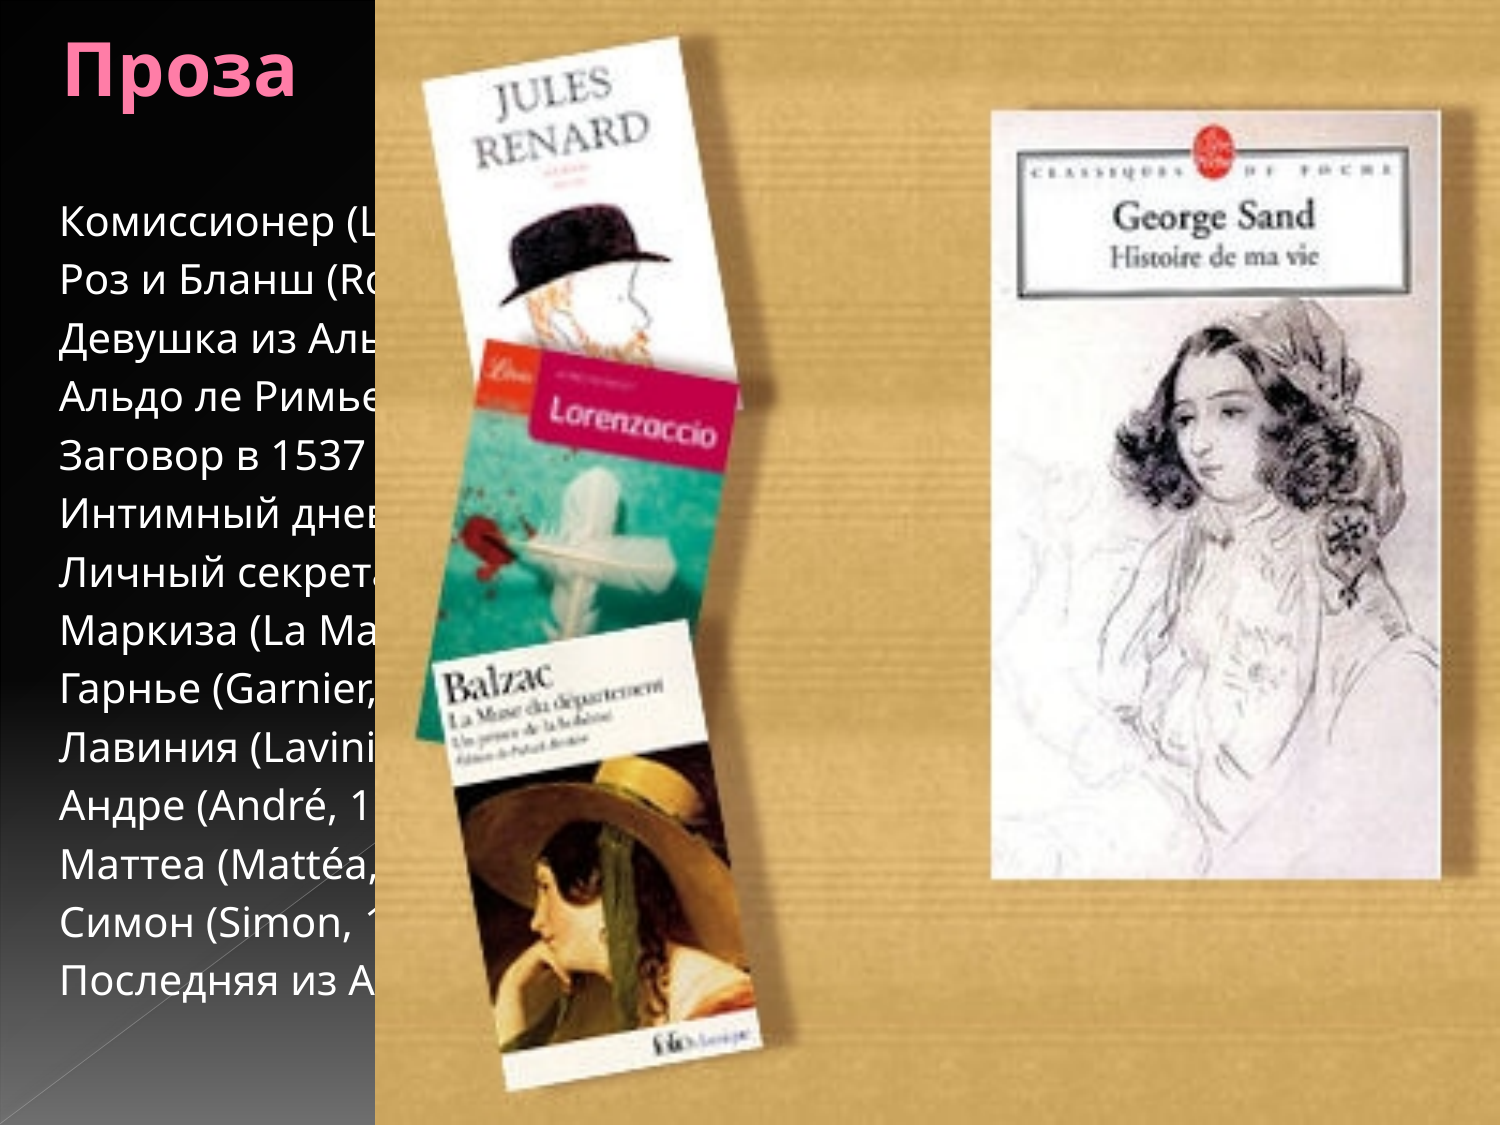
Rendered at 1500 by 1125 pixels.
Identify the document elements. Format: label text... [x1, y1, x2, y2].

title Проза [46, 0, 365, 187]
list Комиссионер (Le Commissionnaire, 1830, с Жюлем Сандо). Роз и Бланш (Rose et Blanche, 1831, с Жюлем Сандо) Девушка из Альбано (La Fille d’Albano, 1831) Альдо ле Римьер (Aldo le Rimeur, 1833) Заговор в 1537 году (Une conspiration en 1537, 1833) Интимный дневник (Journal intime, 1834) Личный секретарь (Le Secrétaire intime, 1834) Маркиза (La Marquise, 1834) Гарнье (Garnier, 1834) Лавиния (Lavinia, 1834) Андре (André, 1835) Маттеа (Mattéa, 1835) Симон (Simon, 1836) Последняя из Альдини (La Dernière Aldini, 1838) [35, 187, 370, 1125]
picture [374, 0, 1500, 1125]
